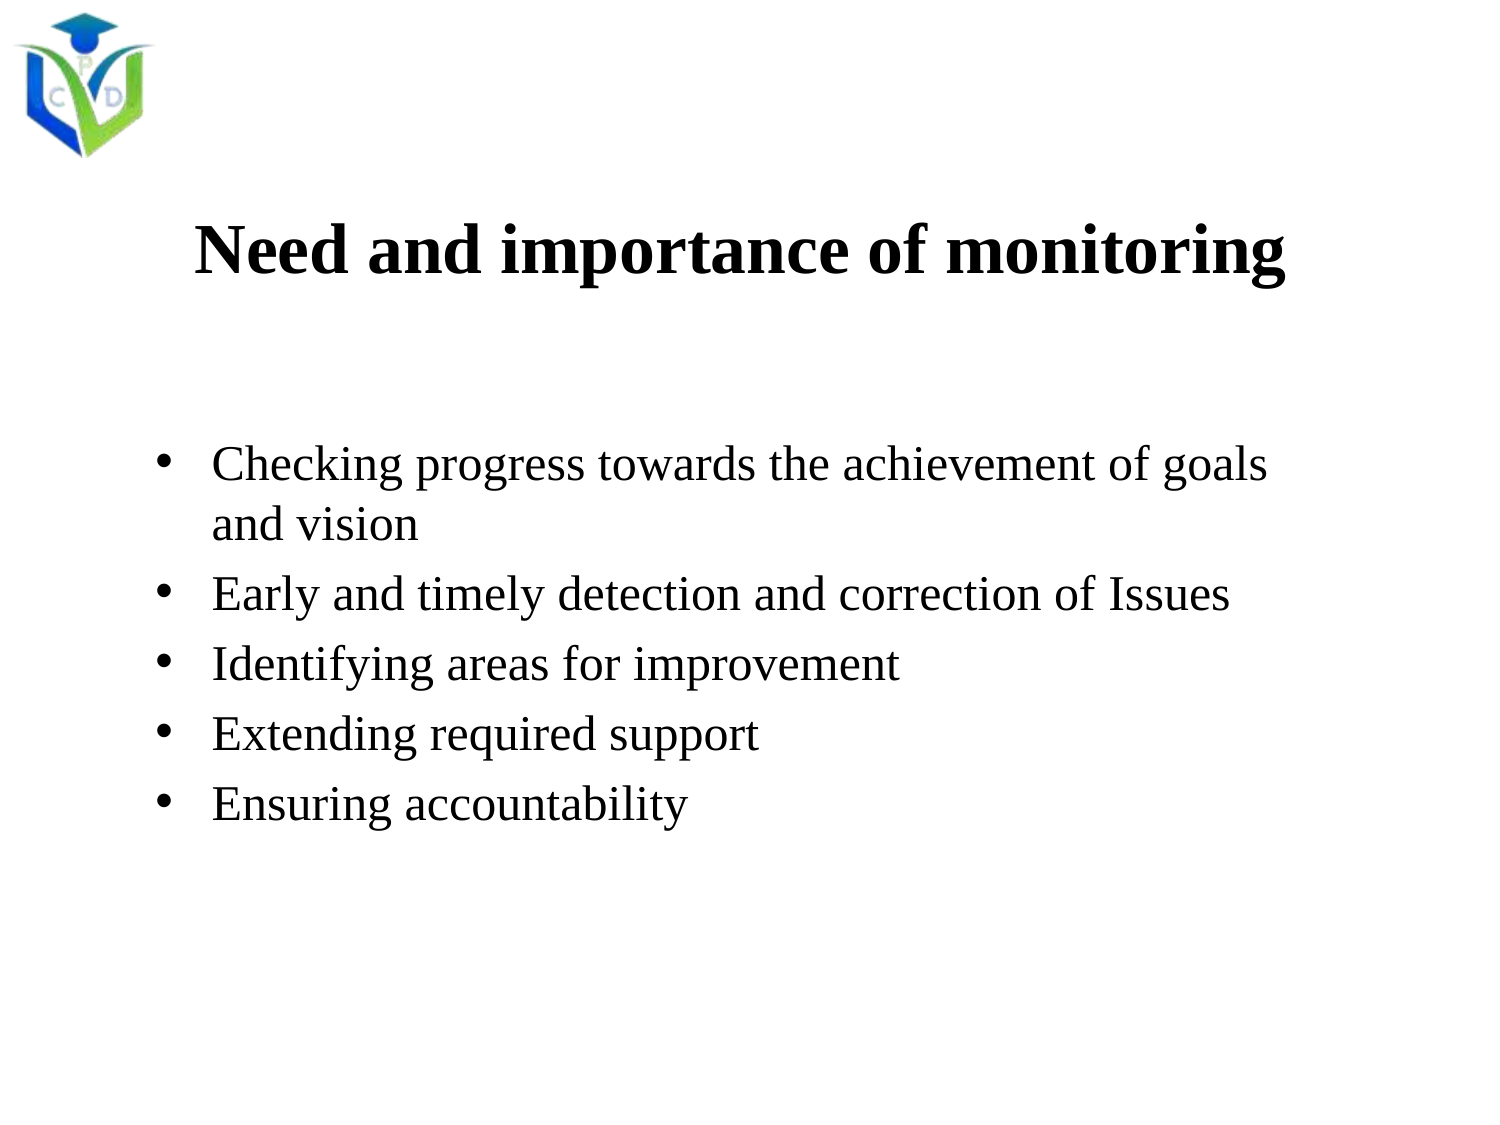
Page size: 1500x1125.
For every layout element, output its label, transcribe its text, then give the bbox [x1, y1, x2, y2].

title Need and importance of monitoring [140, 193, 1360, 296]
list Checking progress towards the achievement of goals and vision Early and timely detection and correction of Issues Identifying areas for improvement Extending required support Ensuring accountability [140, 422, 1360, 1013]
picture [12, 12, 159, 158]
